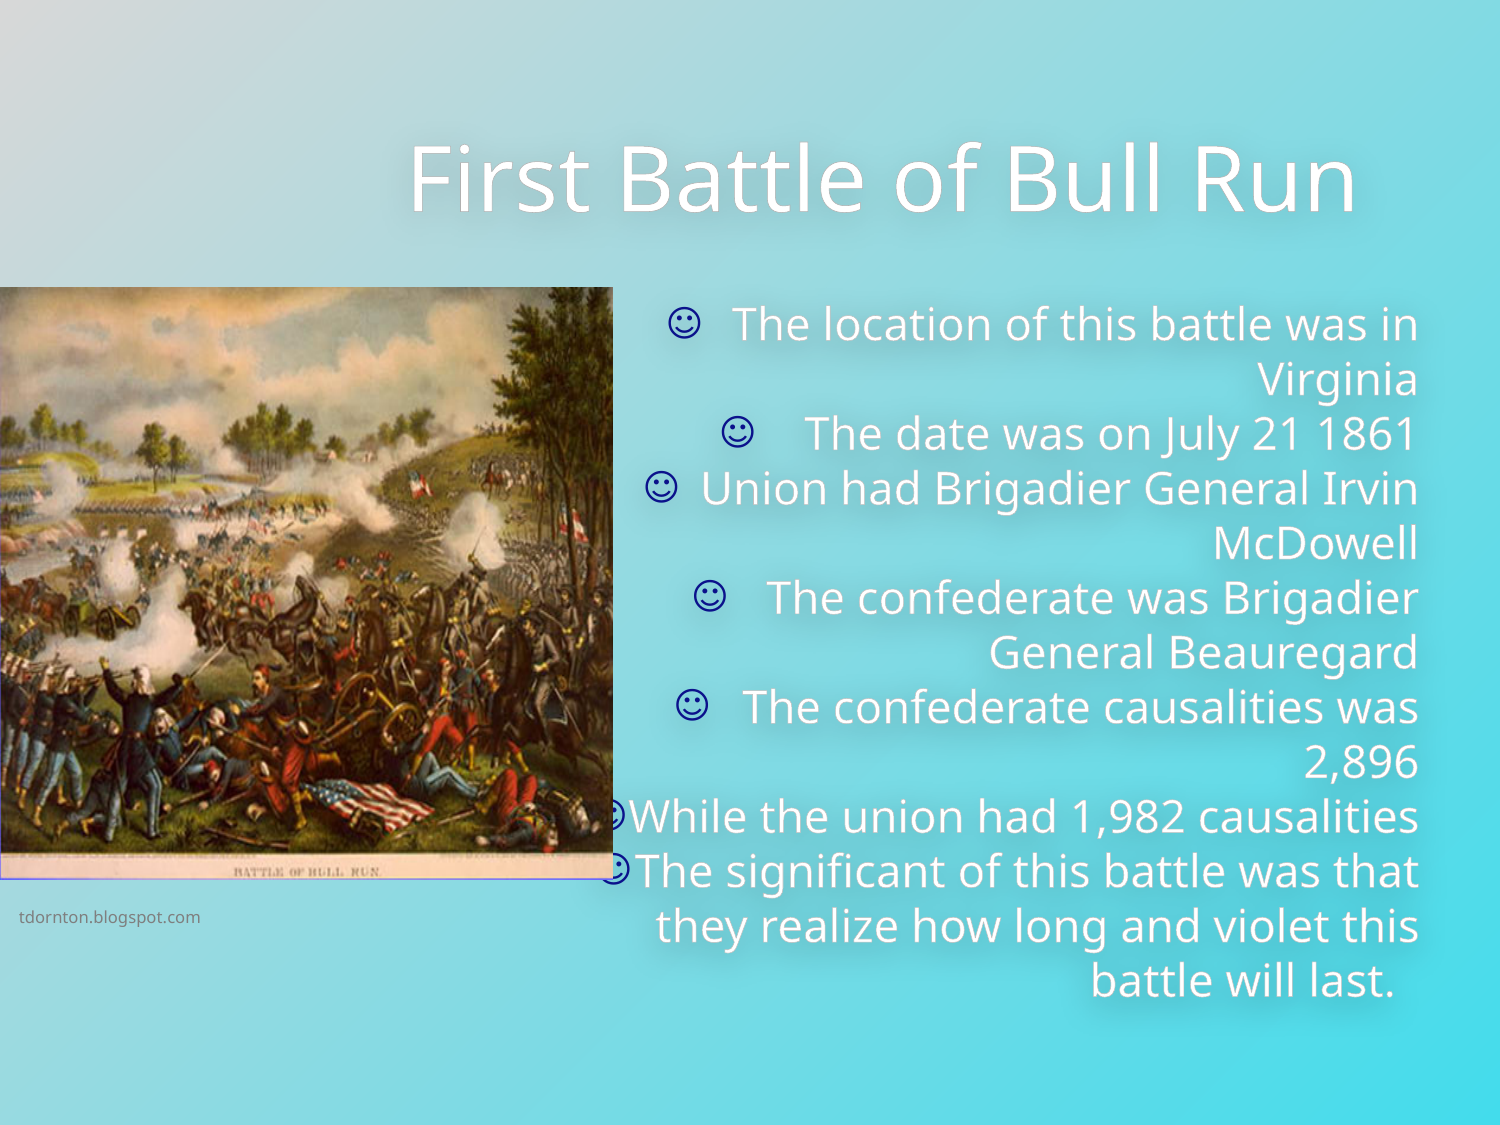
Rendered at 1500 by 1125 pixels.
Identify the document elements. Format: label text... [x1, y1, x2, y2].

title First Battle of Bull Run [87, 62, 1376, 238]
subtitle The location of this battle was in Virginia The date was on July 21 1861 Union had Brigadier General Irvin McDowell The confederate was Brigadier General Beauregard The confederate causalities was 2,896 While the union had 1,982 causalities The significant of this battle was that they realize how long and violet this battle will last. [575, 287, 1439, 1075]
text_box tdornton.blogspot.com [3, 899, 217, 935]
picture [0, 287, 613, 880]
